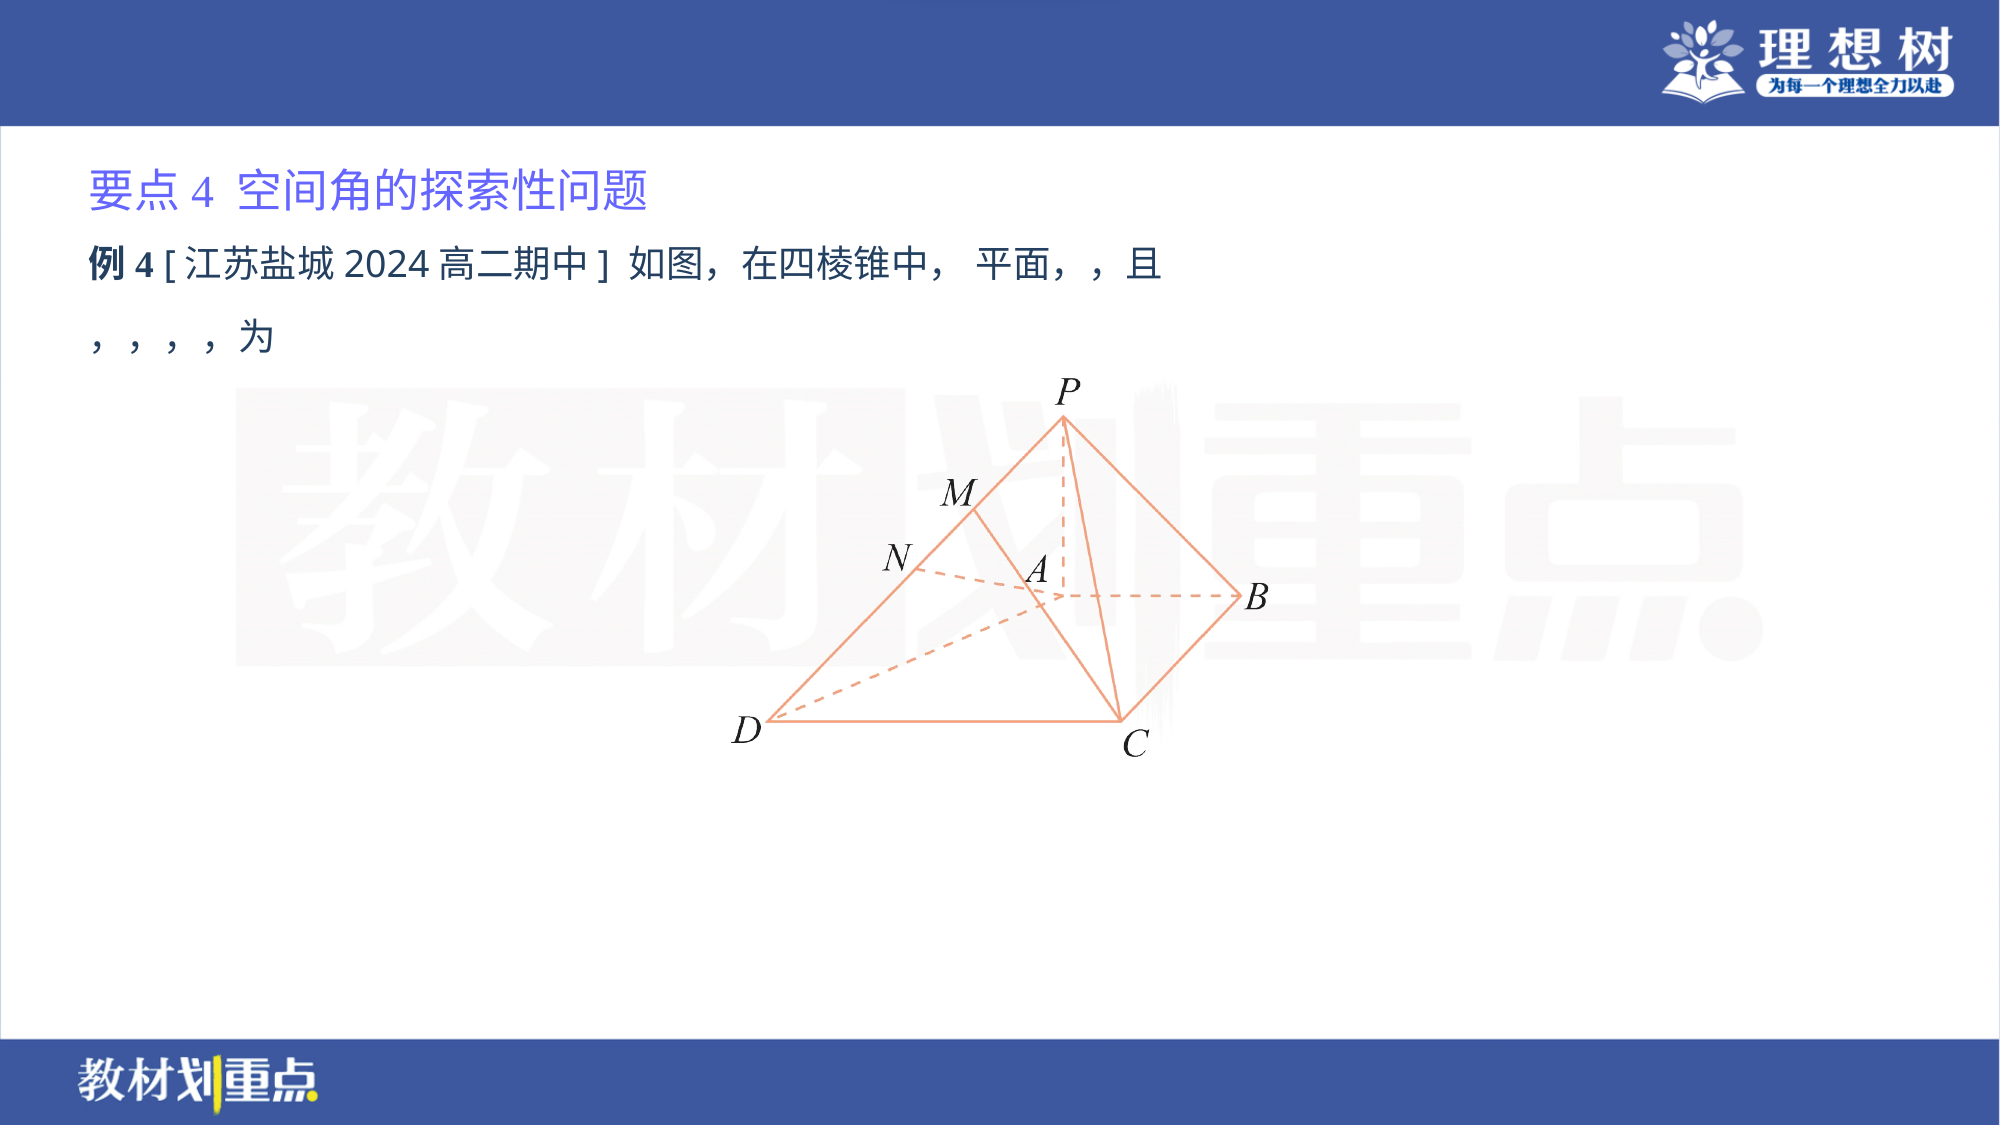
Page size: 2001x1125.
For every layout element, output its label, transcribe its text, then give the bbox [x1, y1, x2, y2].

picture [0, 0, 2000, 1125]
text_box 要点4 空间角的探索性问题 [88, 135, 1911, 276]
